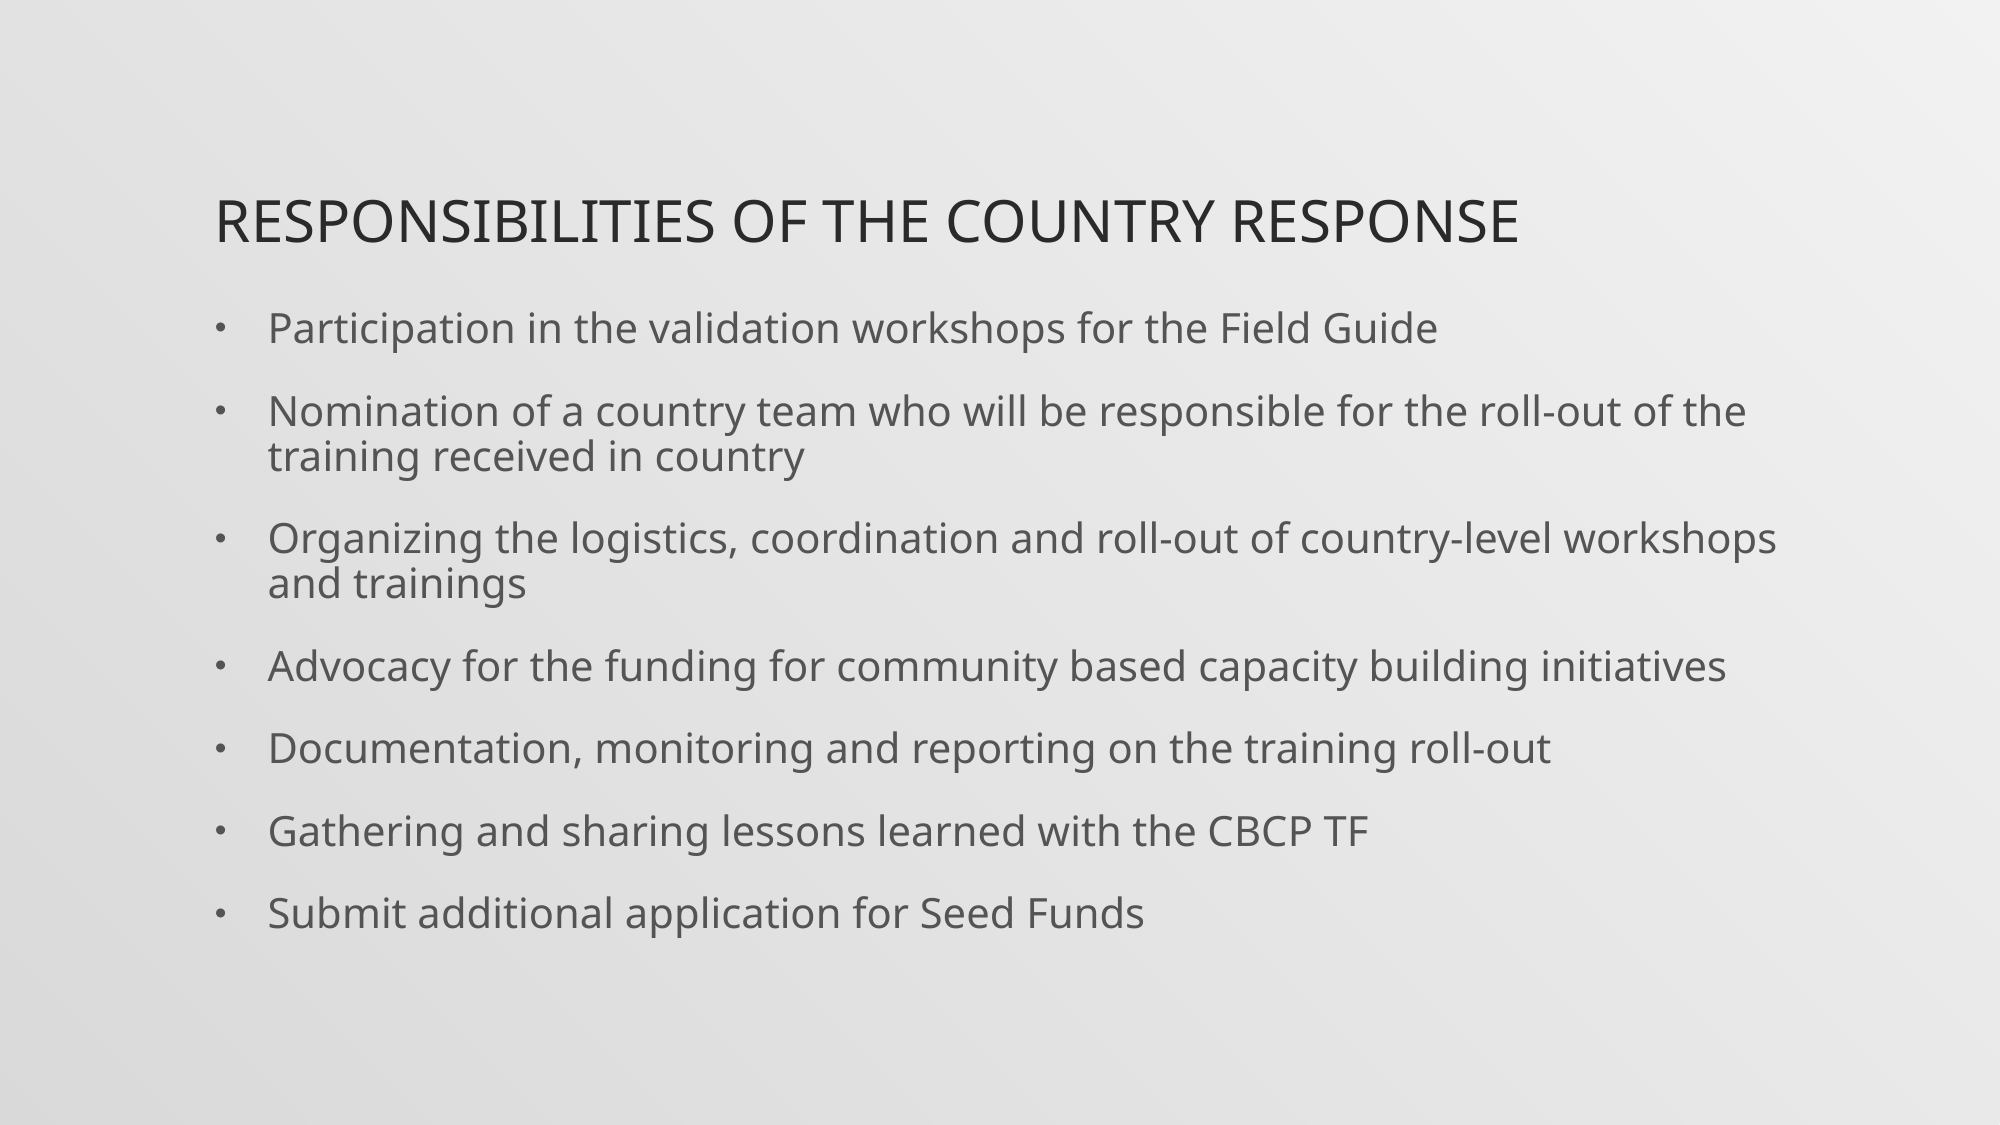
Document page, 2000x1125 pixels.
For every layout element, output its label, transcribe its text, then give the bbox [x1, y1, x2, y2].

title Responsibilities of the Country Response [199, 45, 1800, 263]
list Participation in the validation workshops for the Field Guide Nomination of a country team who will be responsible for the roll-out of the training received in country Organizing the logistics, coordination and roll-out of country-level workshops and trainings Advocacy for the funding for community based capacity building initiatives Documentation, monitoring and reporting on the training roll-out Gathering and sharing lessons learned with the CBCP TF Submit additional application for Seed Funds [199, 299, 1800, 1013]
